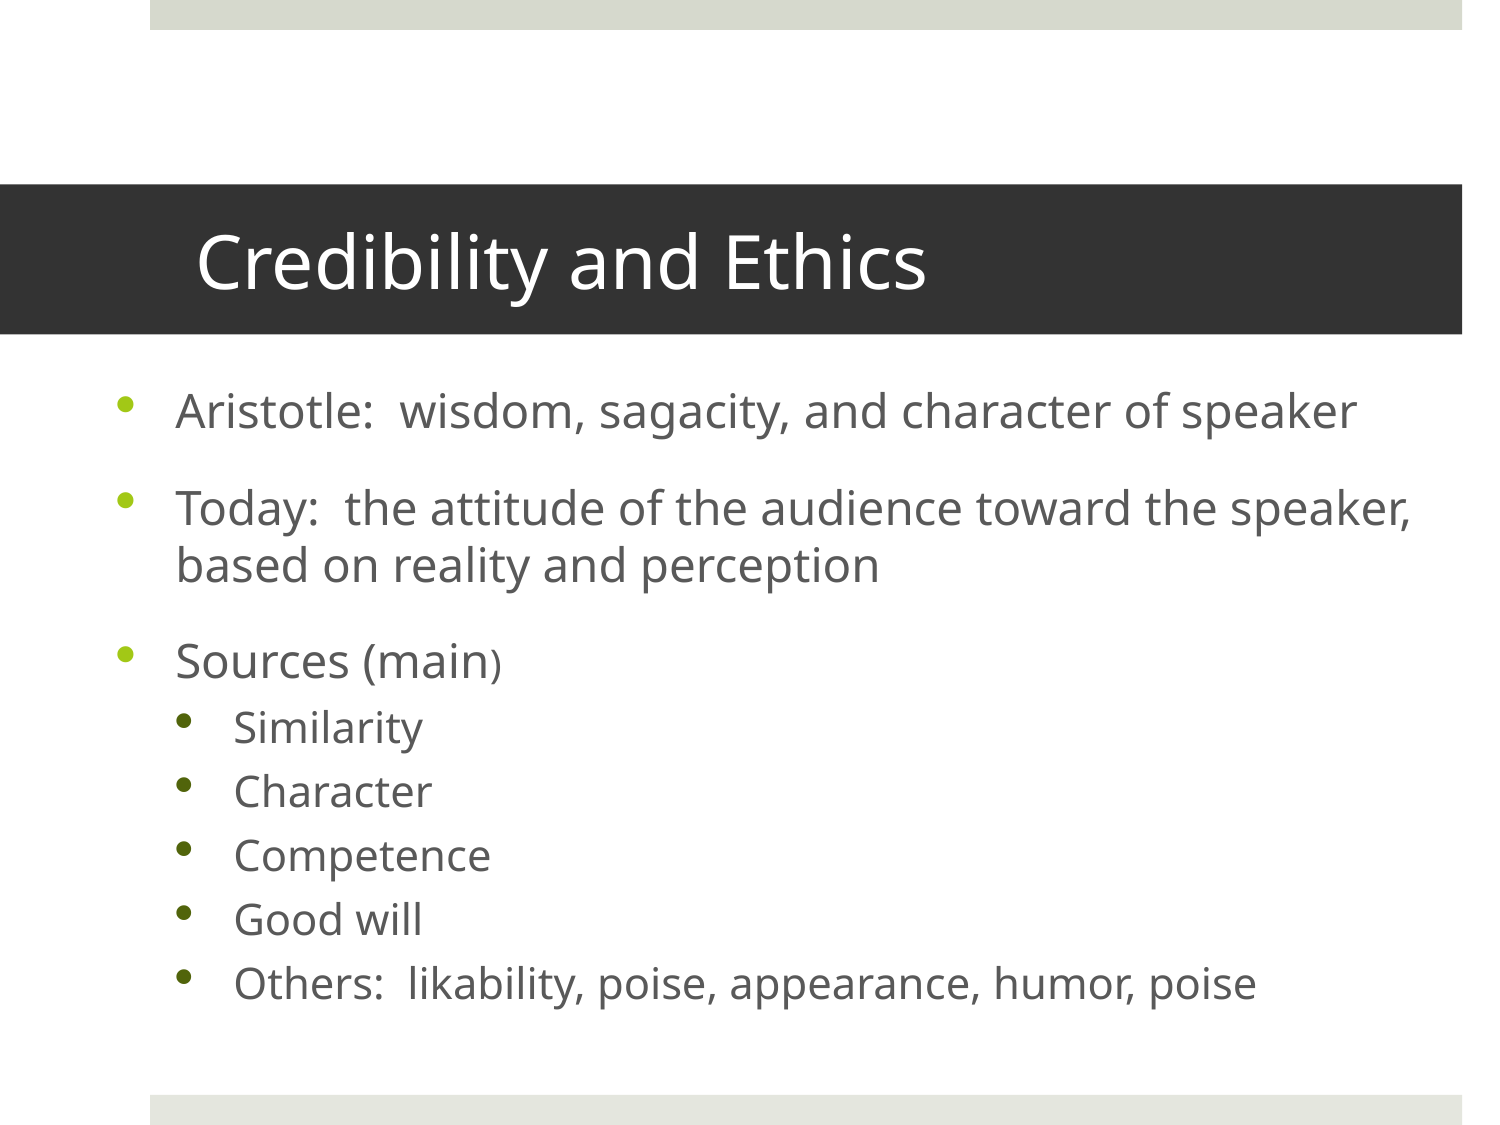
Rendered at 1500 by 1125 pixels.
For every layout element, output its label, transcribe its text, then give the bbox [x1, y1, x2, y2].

title Credibility and Ethics [0, 184, 1463, 335]
list Aristotle: wisdom, sagacity, and character of speaker Today: the attitude of the audience toward the speaker, based on reality and perception Sources (main) Similarity Character Competence Good will Others: likability, poise, appearance, humor, poise [102, 373, 1432, 1028]
